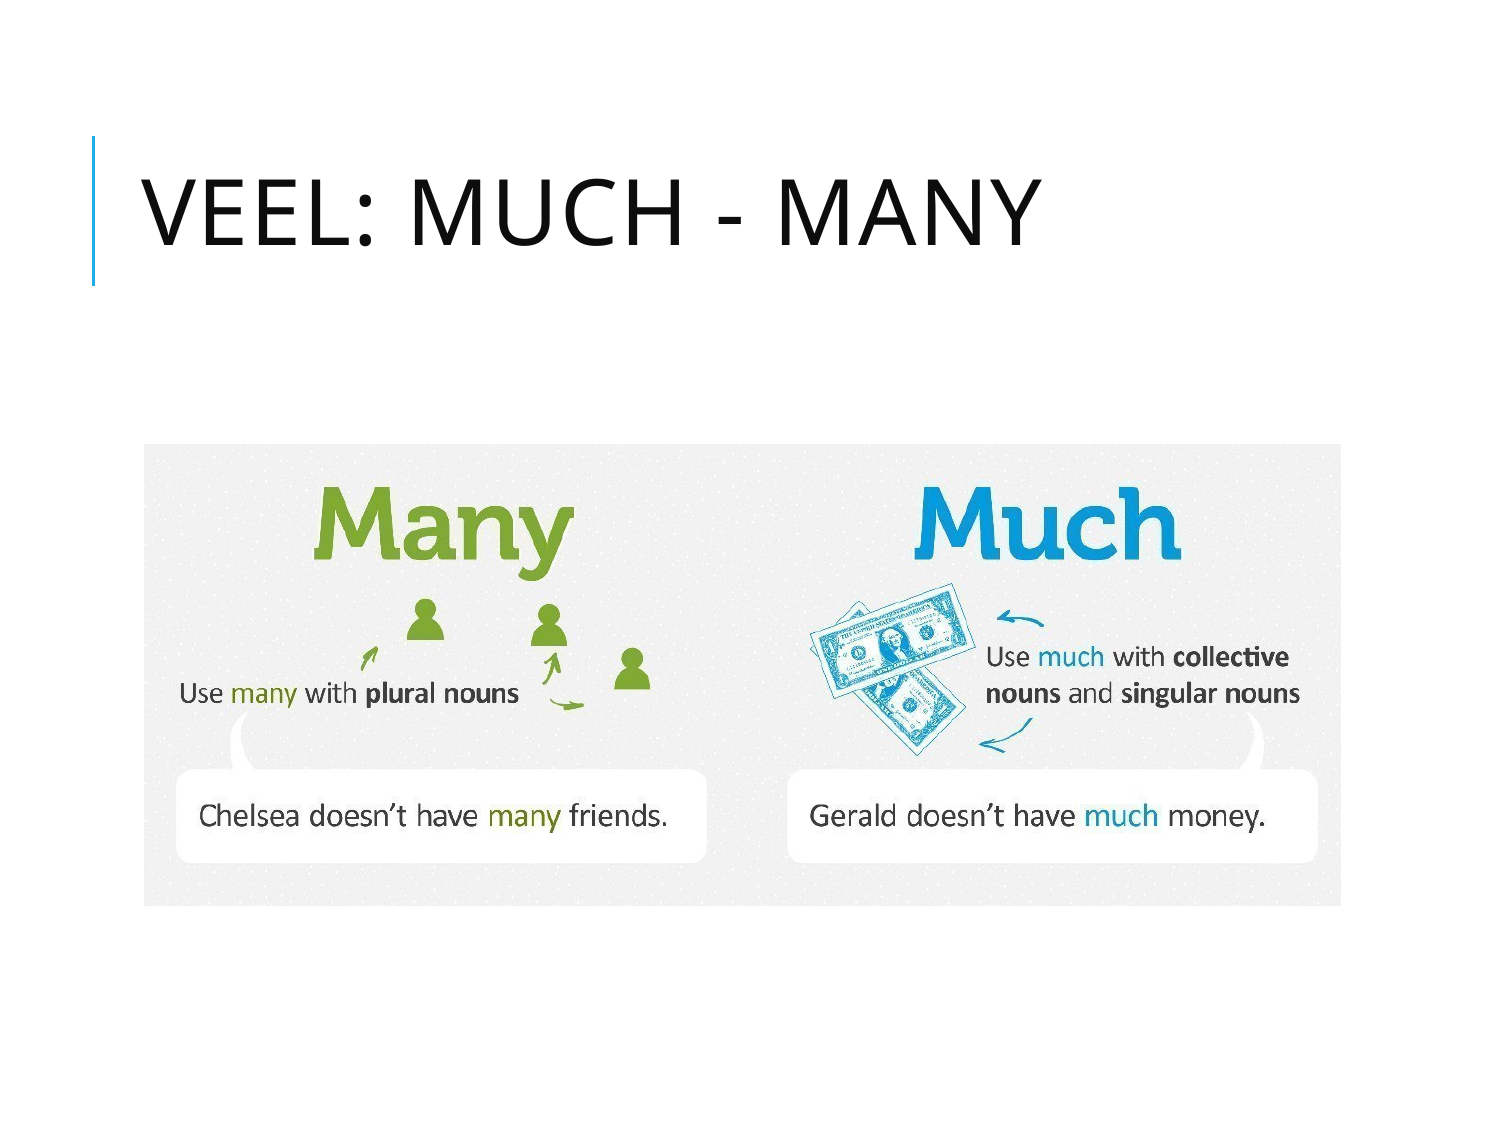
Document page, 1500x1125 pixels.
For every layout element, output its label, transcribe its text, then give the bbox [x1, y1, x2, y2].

title VEEL: MUCH - MANY [126, 96, 1322, 342]
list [144, 444, 1341, 907]
